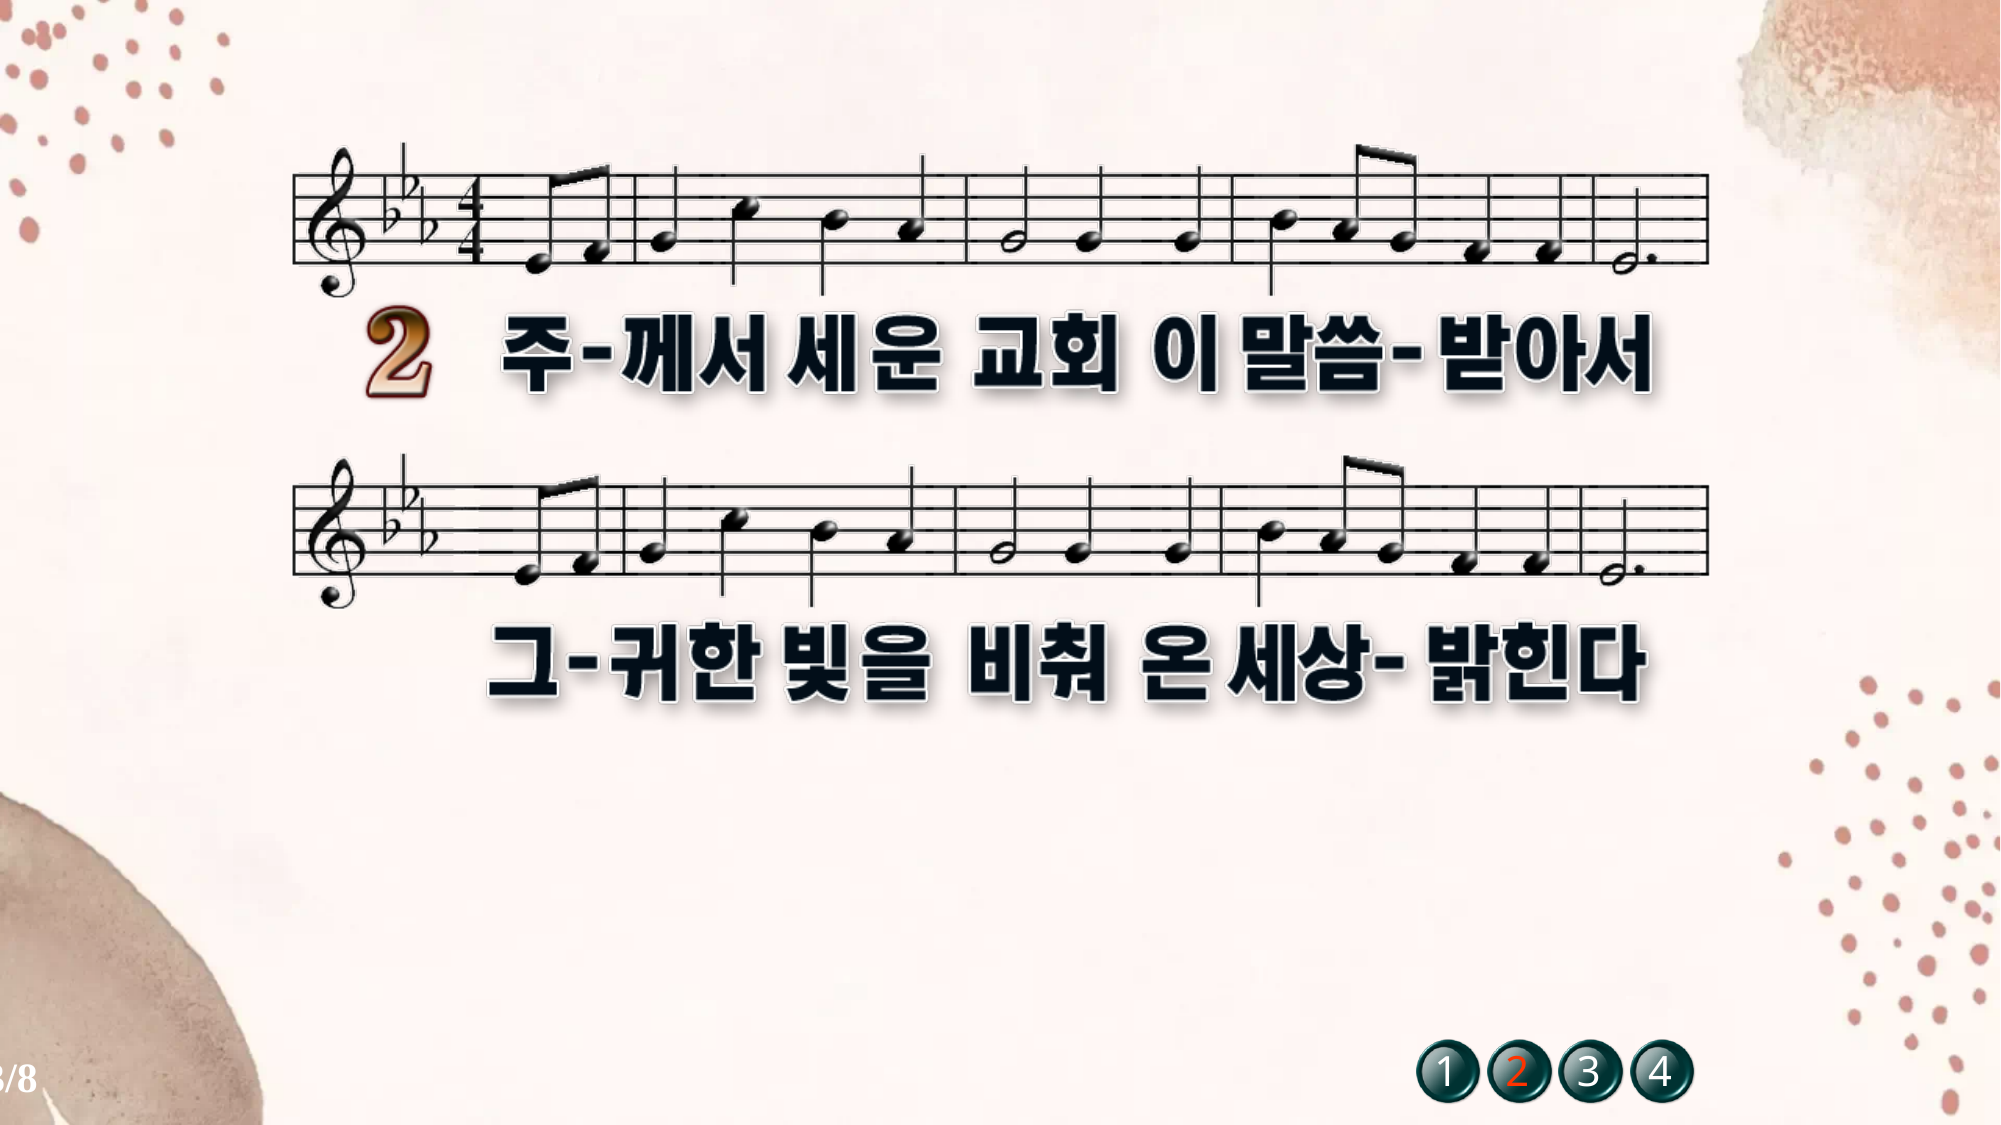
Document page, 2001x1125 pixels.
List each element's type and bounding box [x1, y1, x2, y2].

text_box [1413, 1035, 1484, 1106]
text_box [1627, 1035, 1697, 1106]
text_box [1484, 1035, 1555, 1106]
picture [0, 0, 2001, 1125]
text_box [1555, 1035, 1626, 1106]
